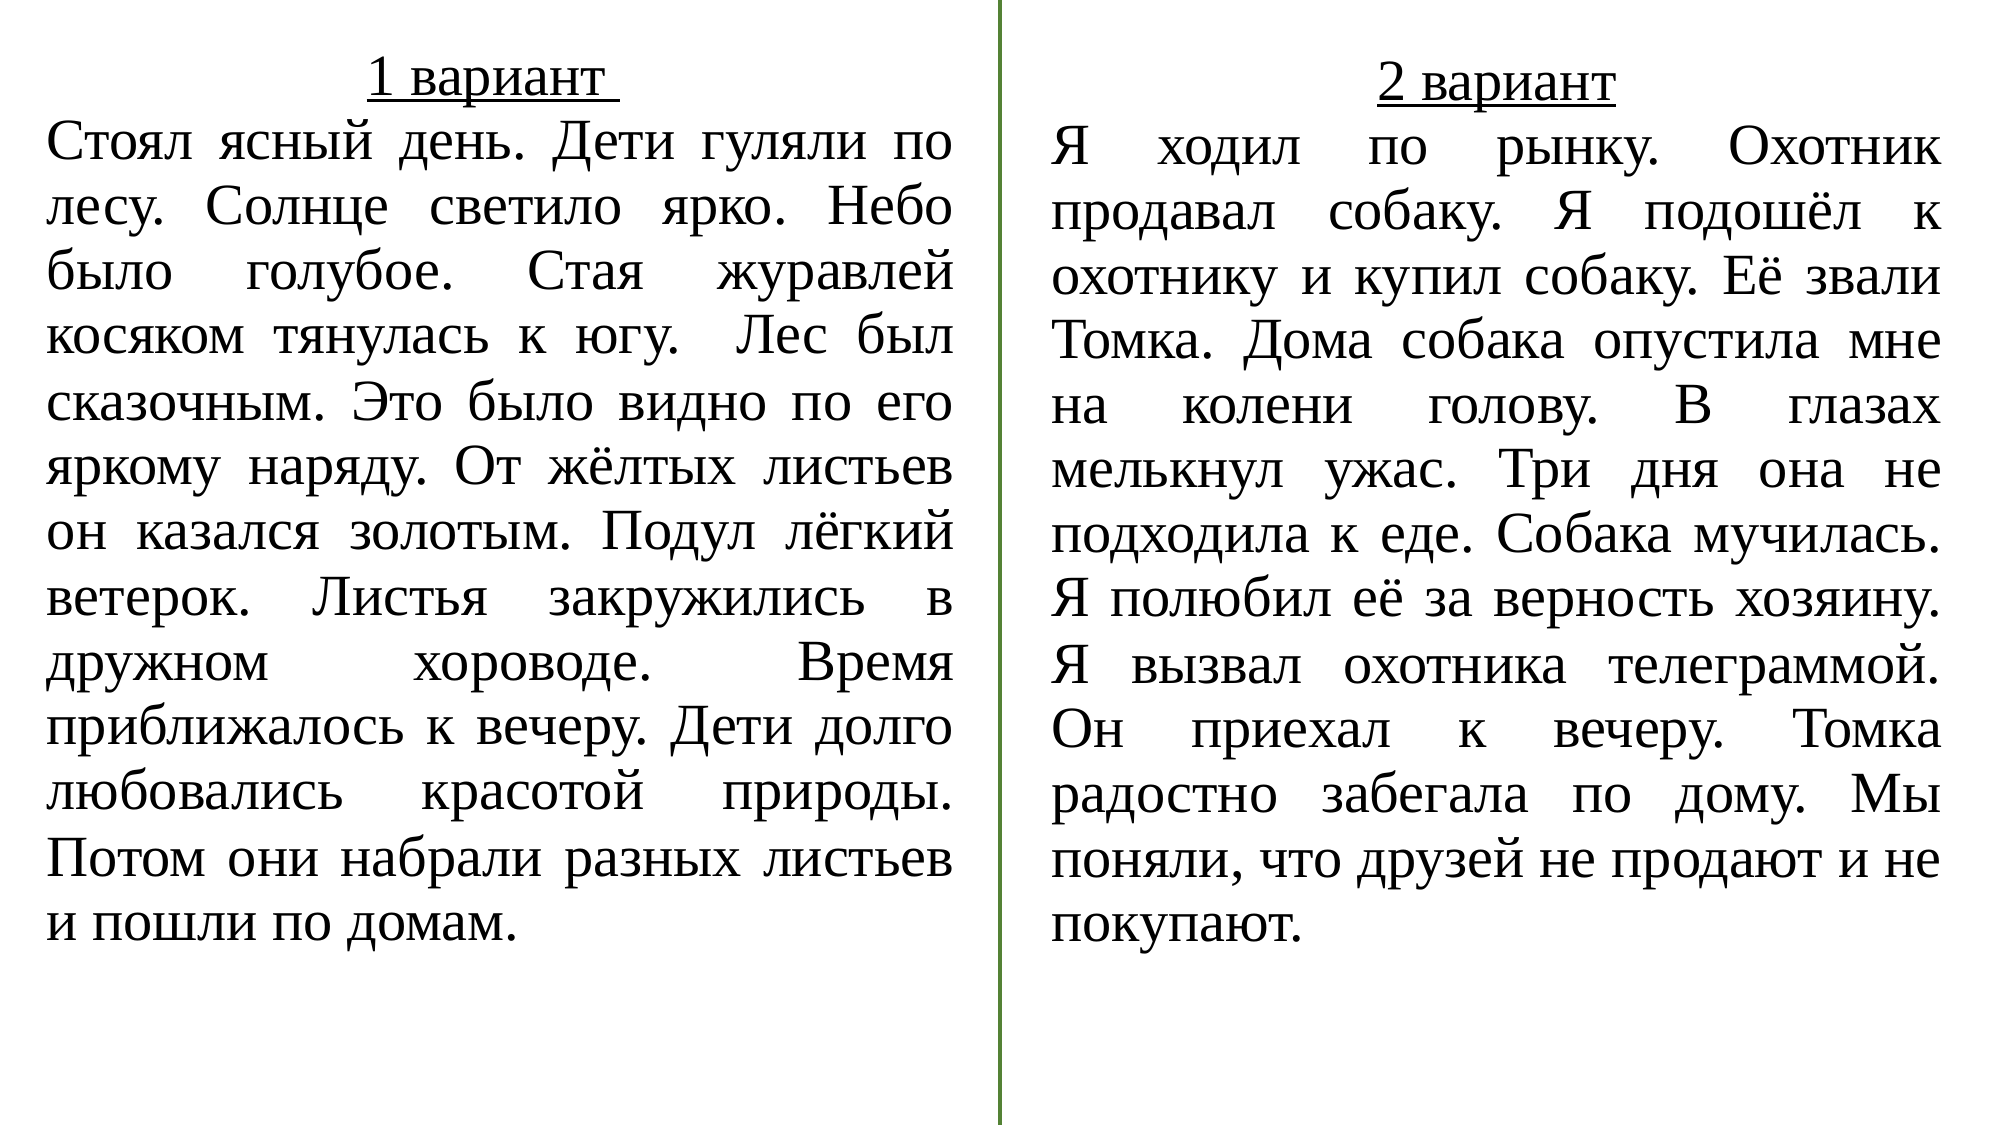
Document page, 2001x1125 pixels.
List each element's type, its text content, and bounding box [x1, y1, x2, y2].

table_header 1 вариант Стоял ясный день. Дети гуляли по лесу. Солнце светило ярко. Небо было голубое. Стая журавлей косяком тянулась к югу. Лес был сказочным. Это было видно по его яркому наряду. От жёлтых листьев он казался золотым. Подул лёгкий ветерок. Листья закружились в дружном хороводе. Время приближалось к вечеру. Дети долго любовались красотой природы. Потом они набрали разных листьев и пошли по домам. [28, 43, 973, 953]
table_header 2 вариант Я ходил по рынку. Охотник продавал собаку. Я подошёл к охотнику и купил собаку. Её звали Томка. Дома собака опустила мне на колени голову. В глазах мелькнул ужас. Три дня она не подходила к еде. Собака мучилась. Я полюбил её за верность хозяину. Я вызвал охотника телеграммой. Он приехал к вечеру. Томка радостно забегала по дому. Мы поняли, что друзей не продают и не покупают. [1033, 48, 1961, 954]
